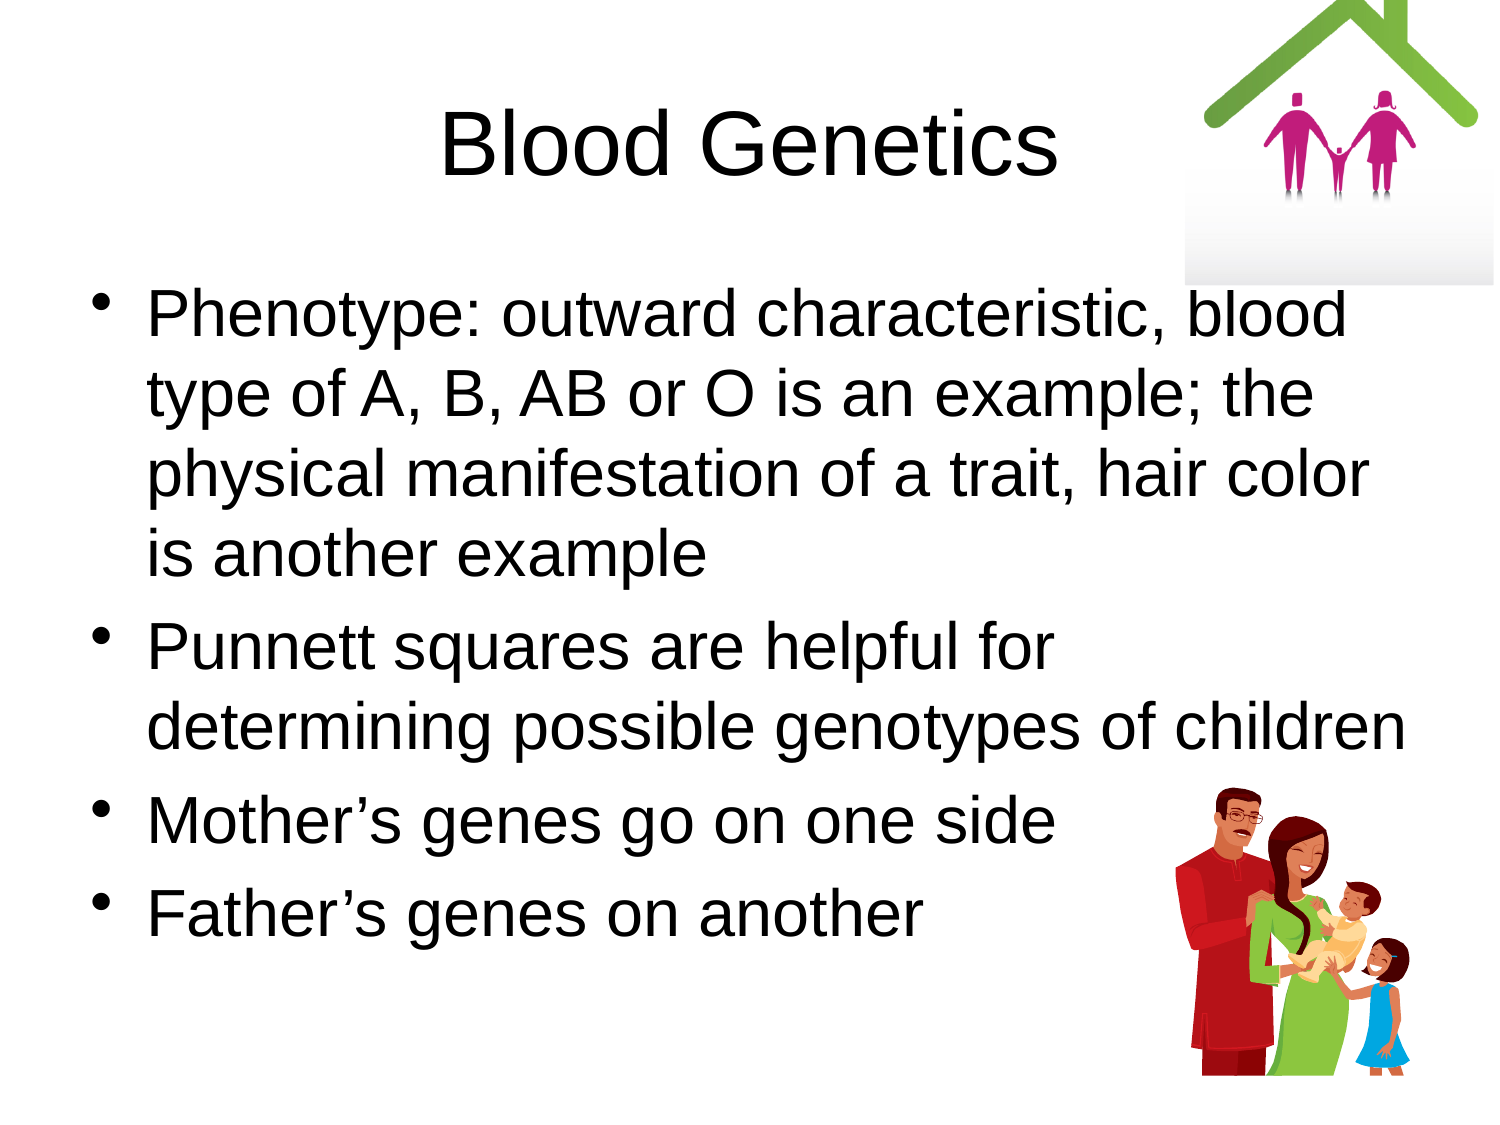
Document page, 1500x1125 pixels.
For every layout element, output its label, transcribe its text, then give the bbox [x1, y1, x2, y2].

picture [1177, 0, 1500, 290]
picture [1174, 787, 1411, 1076]
title Blood Genetics [75, 45, 1172, 233]
list Phenotype: outward characteristic, blood type of A, B, AB or O is an example; the physical manifestation of a trait, hair color is another example Punnett squares are helpful for determining possible genotypes of children Mother’s genes go on one side Father’s genes on another [75, 262, 1425, 1005]
